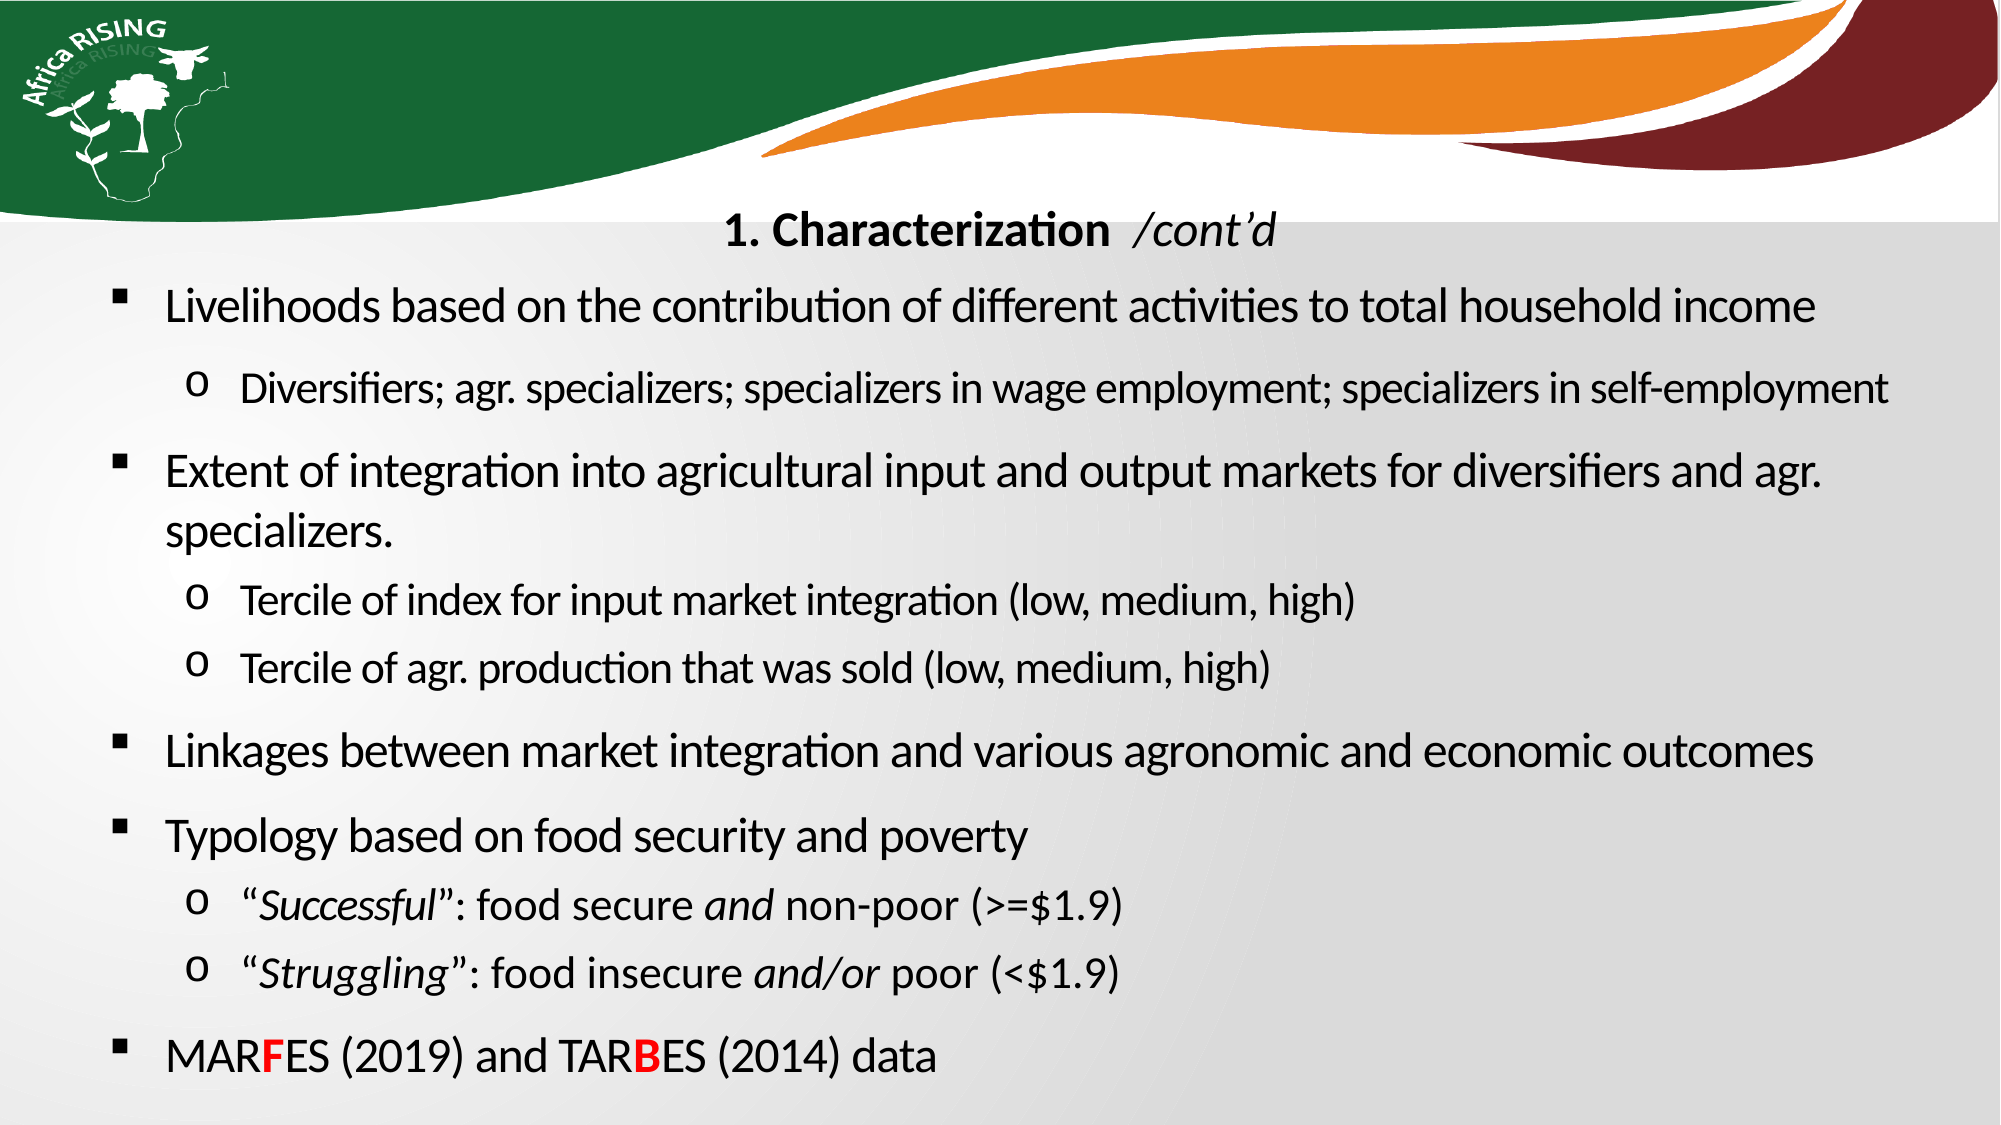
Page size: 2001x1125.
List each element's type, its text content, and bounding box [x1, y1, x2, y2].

text_box Livelihoods based on the contribution of different activities to total household income Diversifiers; agr. specializers; specializers in wage employment; specializers in self-employment Extent of integration into agricultural input and output markets for diversifiers and agr. specializers. Tercile of index for input market integration (low, medium, high) Tercile of agr. production that was sold (low, medium, high) Linkages between market integration and various agronomic and economic outcomes Typology based on food security and poverty “Successful”: food secure and non-poor (>=$1.9) “Struggling”: food insecure and/or poor (<$1.9) MARFES (2019) and TARBES (2014) data [93, 265, 2000, 1090]
picture [0, 0, 1998, 222]
text_box 1. Characterization /cont’d [681, 189, 1319, 264]
